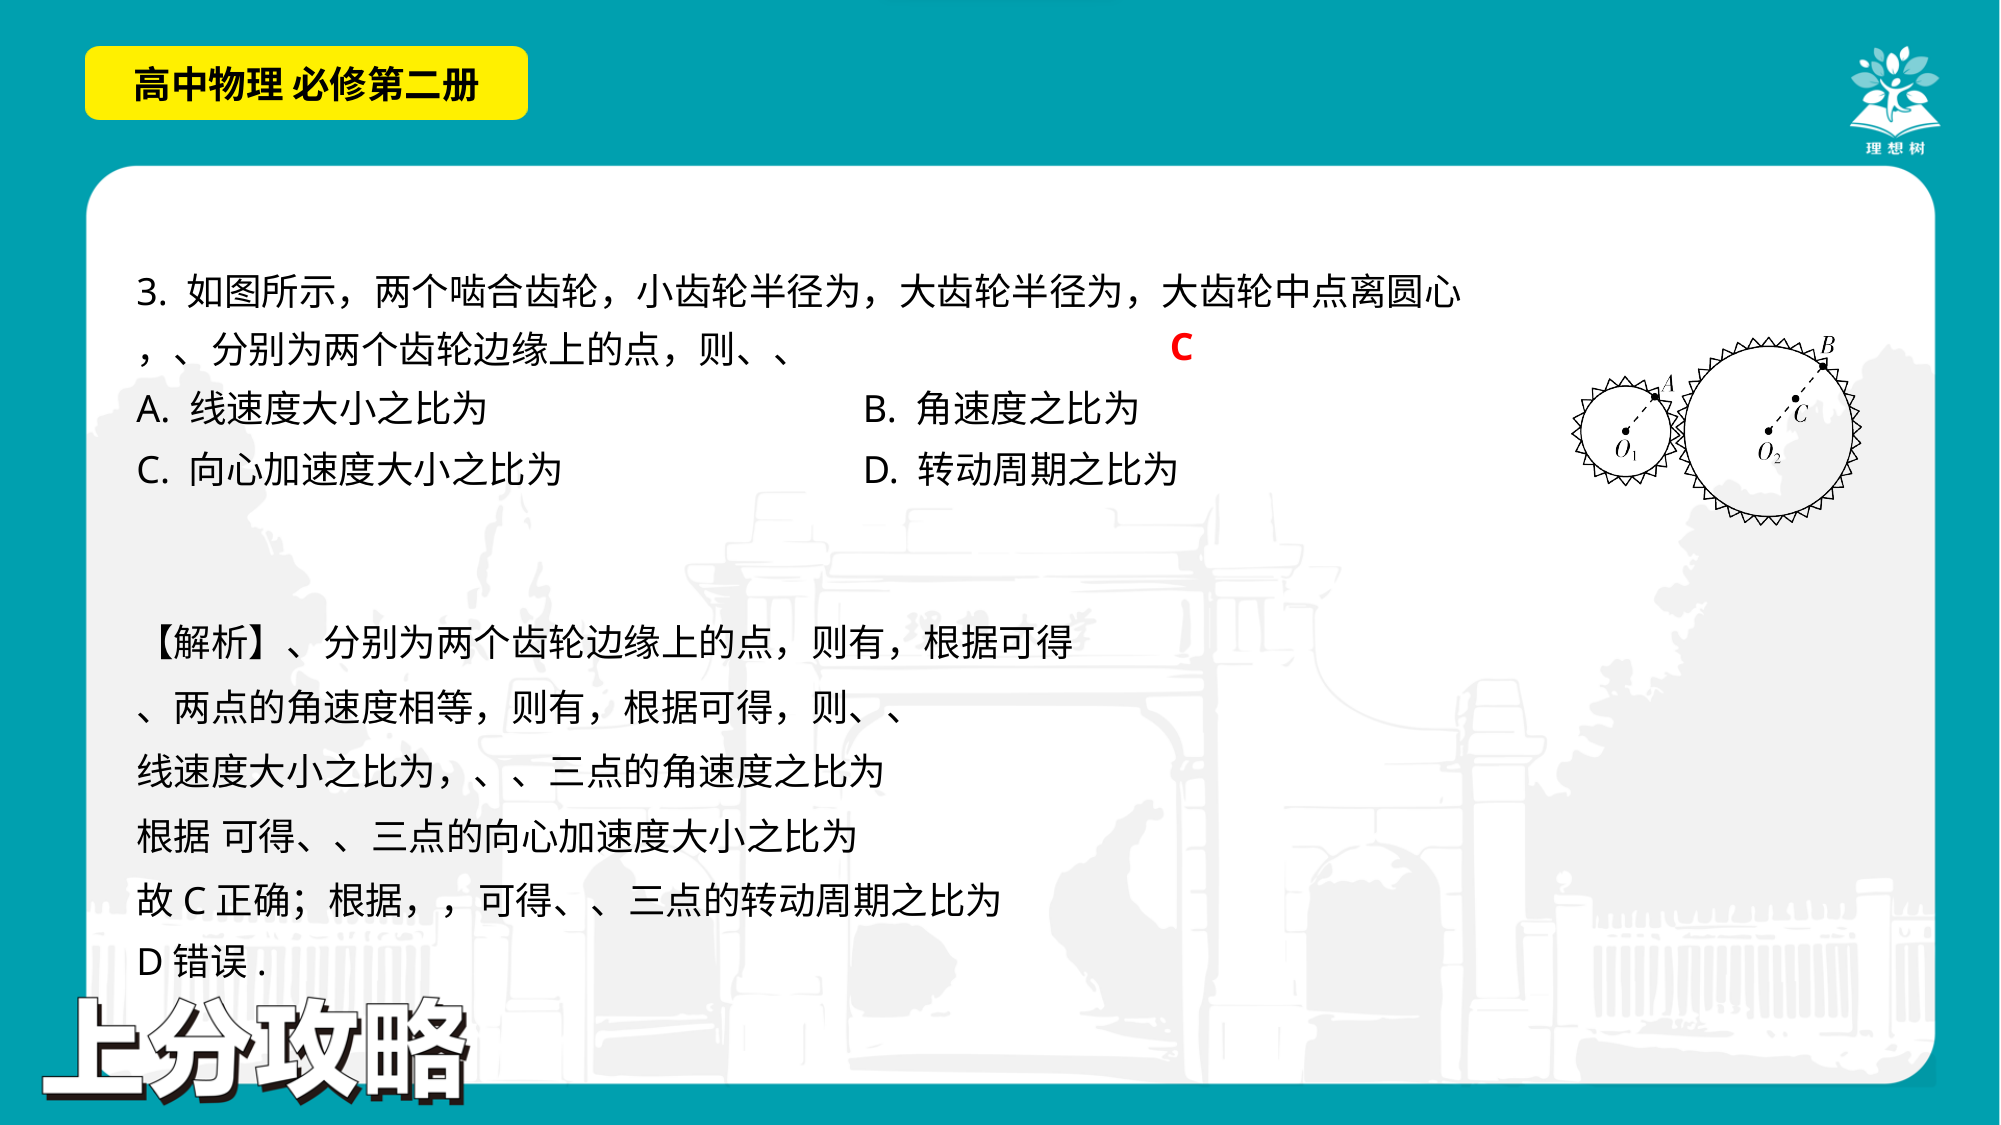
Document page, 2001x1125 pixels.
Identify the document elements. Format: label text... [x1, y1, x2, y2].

picture [0, 0, 2000, 1125]
text_box C [1154, 309, 1209, 363]
